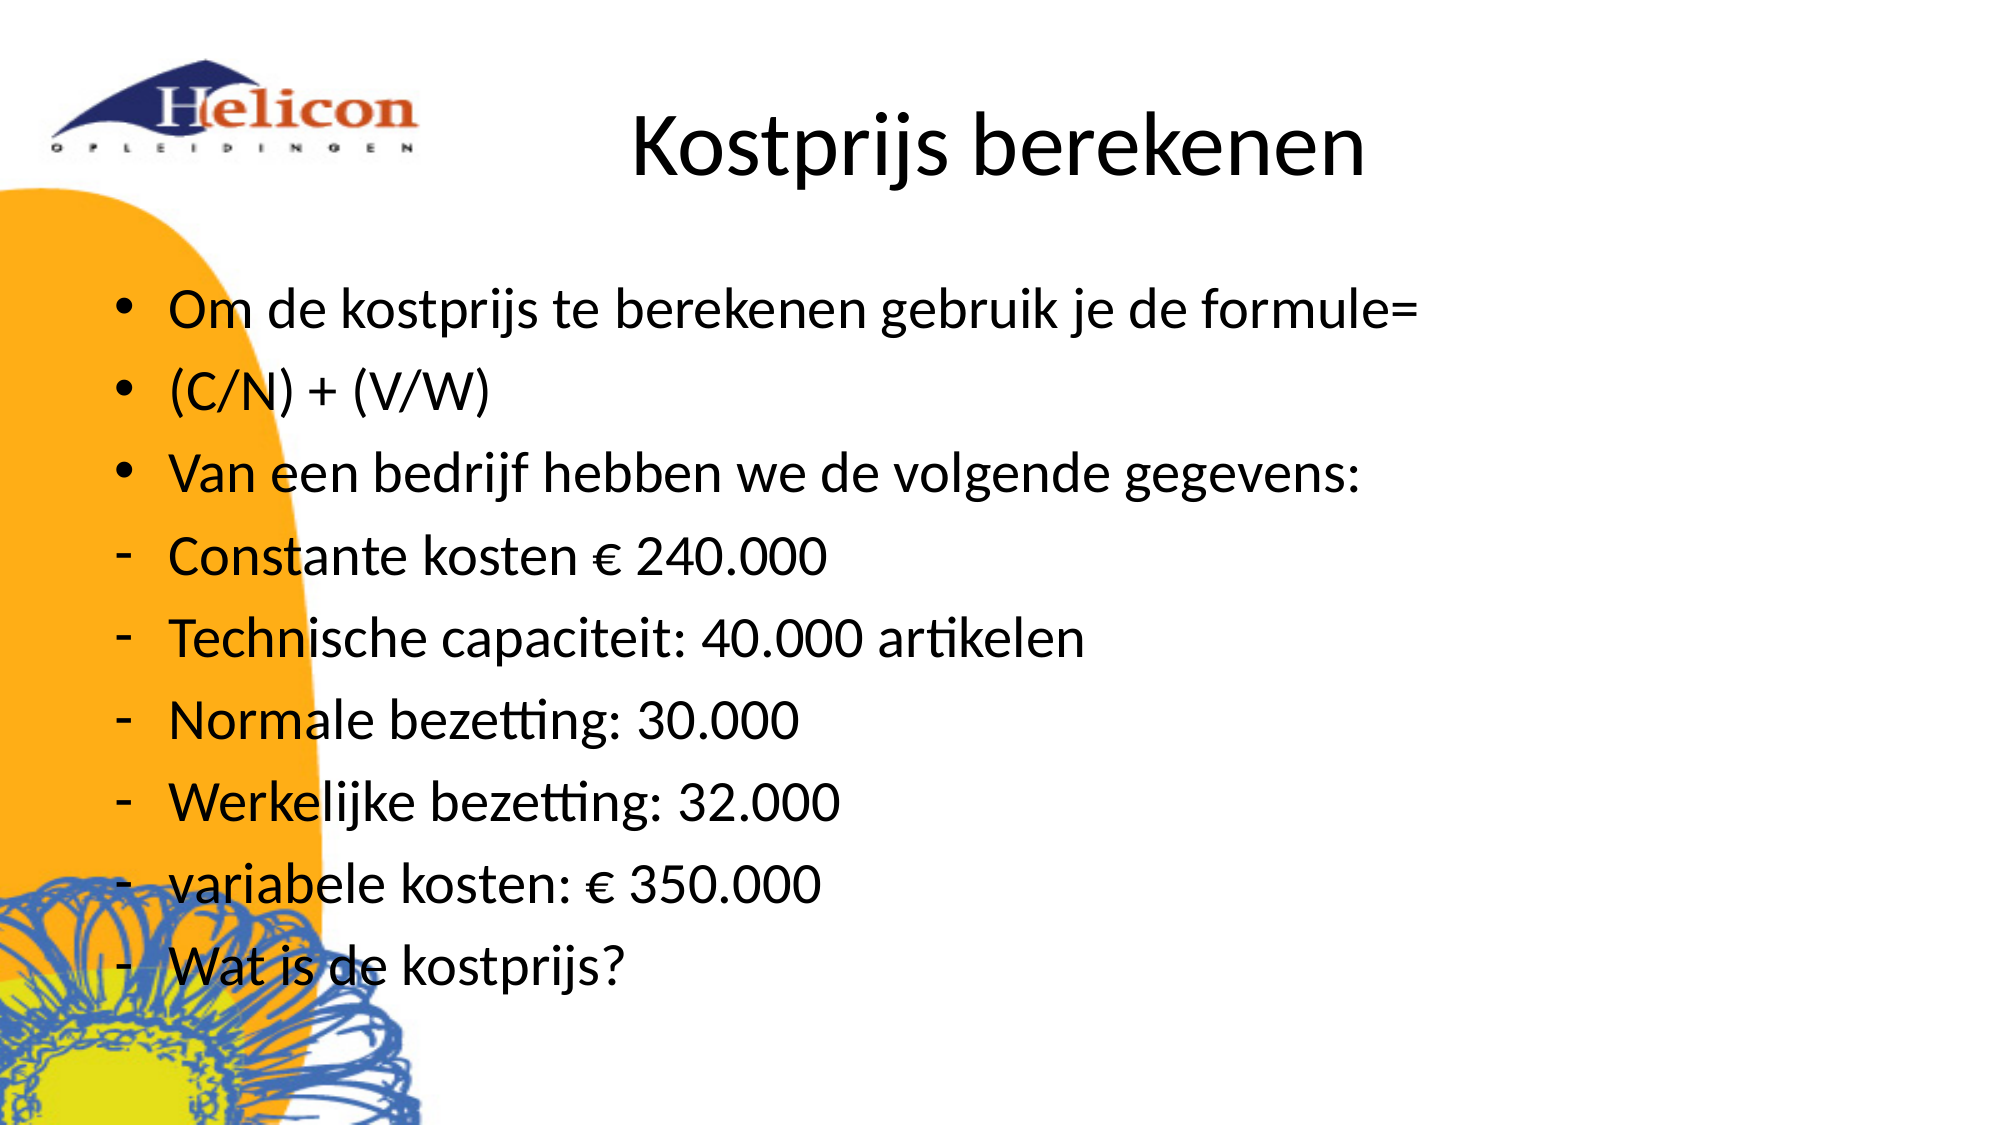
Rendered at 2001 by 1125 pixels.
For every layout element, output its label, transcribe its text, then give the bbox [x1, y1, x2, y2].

list Om de kostprijs te berekenen gebruik je de formule= (C/N) + (V/W) Van een bedrijf hebben we de volgende gegevens: Constante kosten € 240.000 Technische capaciteit: 40.000 artikelen Normale bezetting: 30.000 Werkelijke bezetting: 32.000 variabele kosten: € 350.000 Wat is de kostprijs? [99, 262, 1900, 1005]
picture [0, 0, 2001, 1125]
title Kostprijs berekenen [99, 45, 1900, 233]
